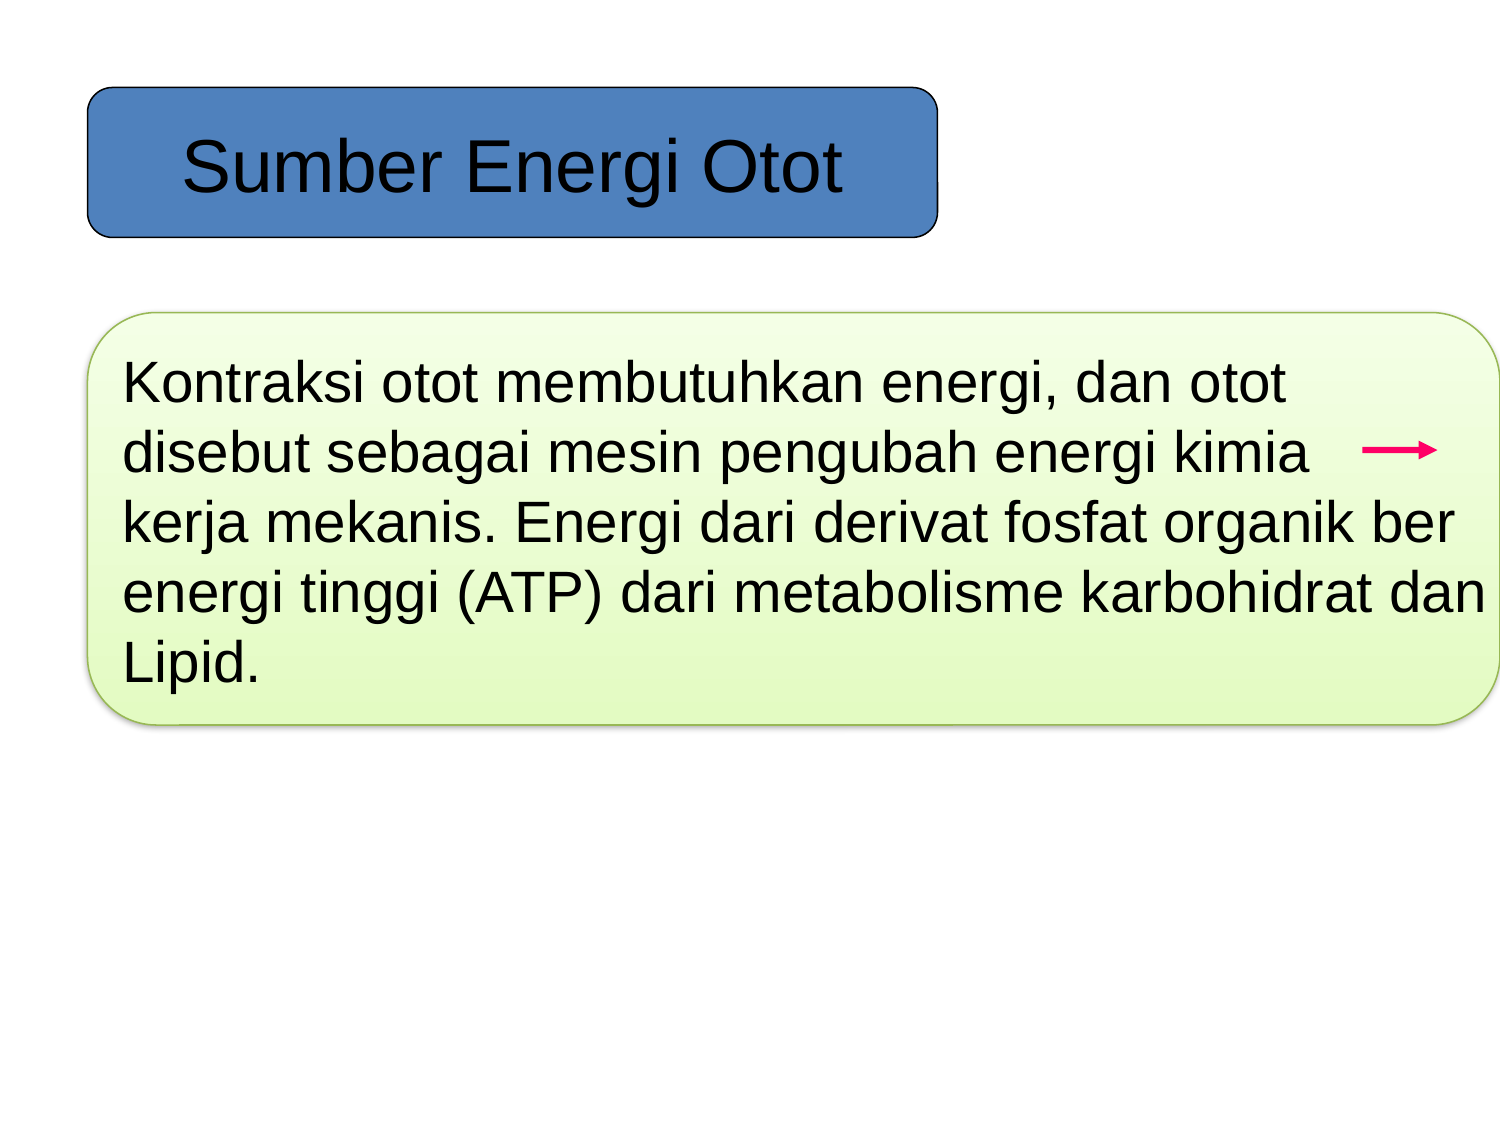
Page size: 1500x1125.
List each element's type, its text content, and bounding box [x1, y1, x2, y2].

text_box [1362, 443, 1438, 457]
text_box Kontraksi otot membutuhkan energi, dan otot disebut sebagai mesin pengubah energi kimia kerja mekanis. Energi dari derivat fosfat organik ber energi tinggi (ATP) dari metabolisme karbohidrat dan Lipid. [86, 311, 1500, 726]
text_box Sumber Energi Otot [87, 87, 938, 238]
